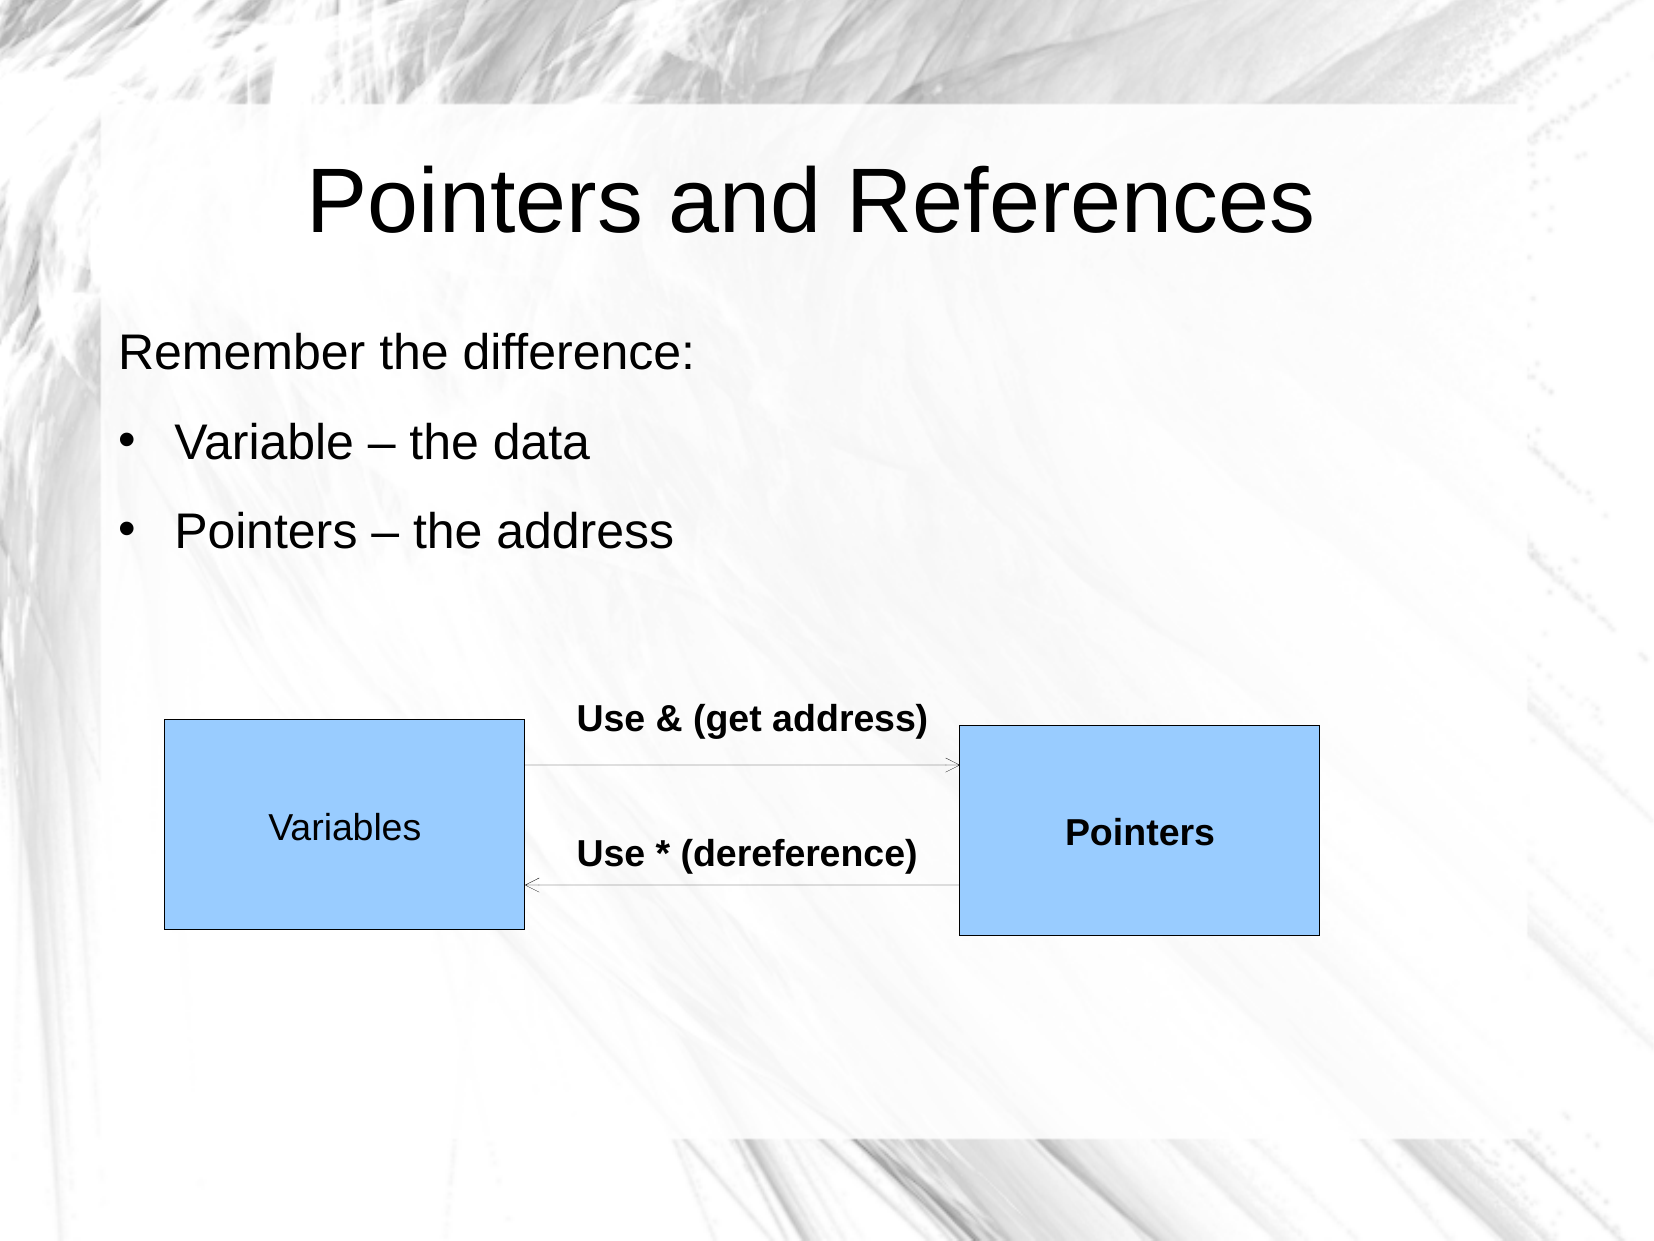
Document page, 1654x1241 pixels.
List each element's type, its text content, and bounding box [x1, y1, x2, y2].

text_box Use & (get address) Use * (dereference) [561, 686, 944, 882]
picture [0, 0, 1654, 1241]
list Remember the difference: Variable – the data Pointers – the address [118, 319, 1571, 1109]
text_box Variables [164, 719, 525, 930]
title Pointers and References [118, 112, 1506, 281]
text_box Pointers [959, 725, 1320, 936]
text_box [524, 877, 960, 893]
text_box [944, 757, 960, 773]
